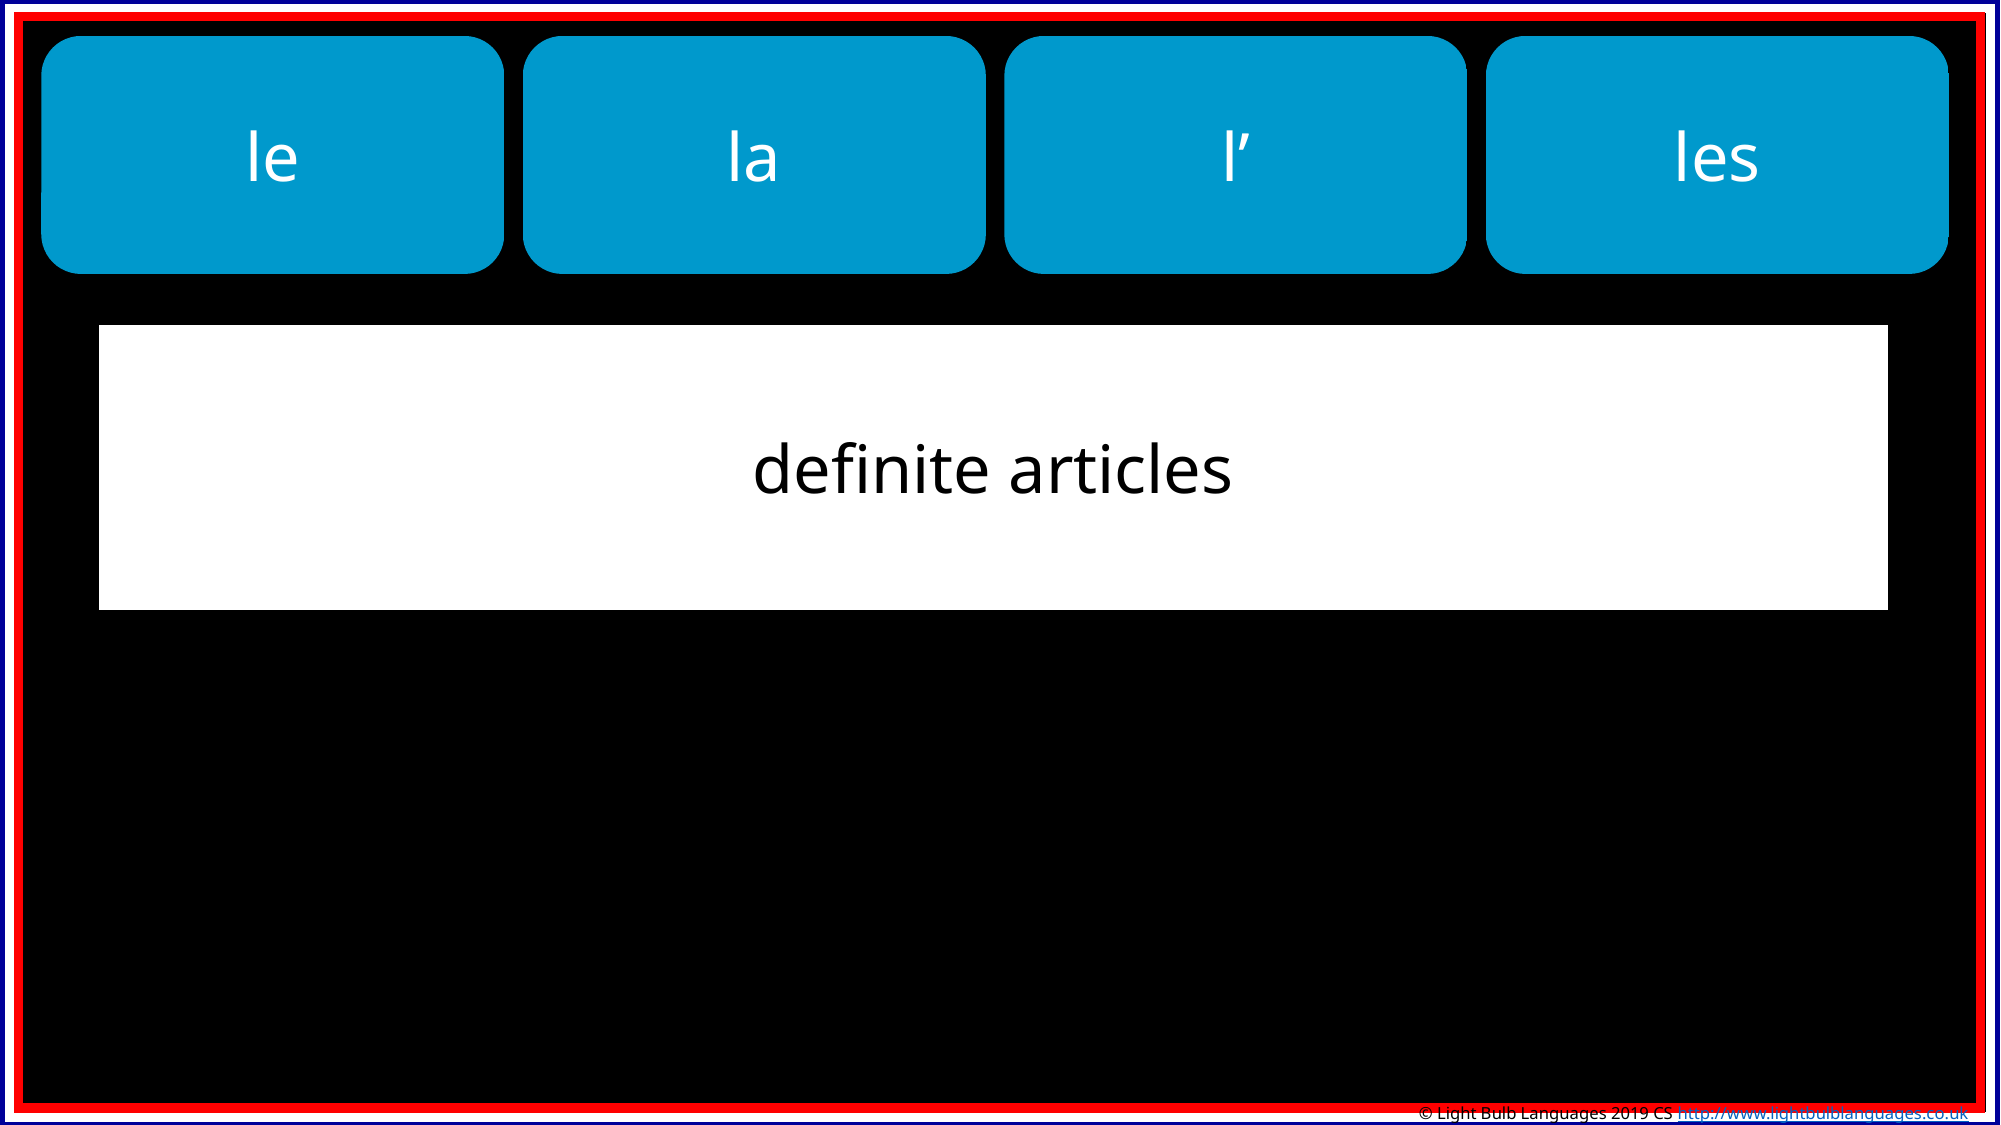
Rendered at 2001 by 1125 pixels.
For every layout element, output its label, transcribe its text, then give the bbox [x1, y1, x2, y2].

text_box le [40, 34, 506, 275]
text_box l’ [1003, 34, 1469, 275]
text_box [9, 8, 1992, 1118]
text_box [17, 15, 1982, 1109]
text_box [0, 0, 2000, 1125]
text_box © Light Bulb Languages 2019 CS http://www.lightbulblanguages.co.uk [1404, 1095, 2000, 1125]
text_box definite articles [99, 325, 1888, 610]
text_box la [521, 34, 987, 275]
text_box les [1484, 34, 1950, 275]
